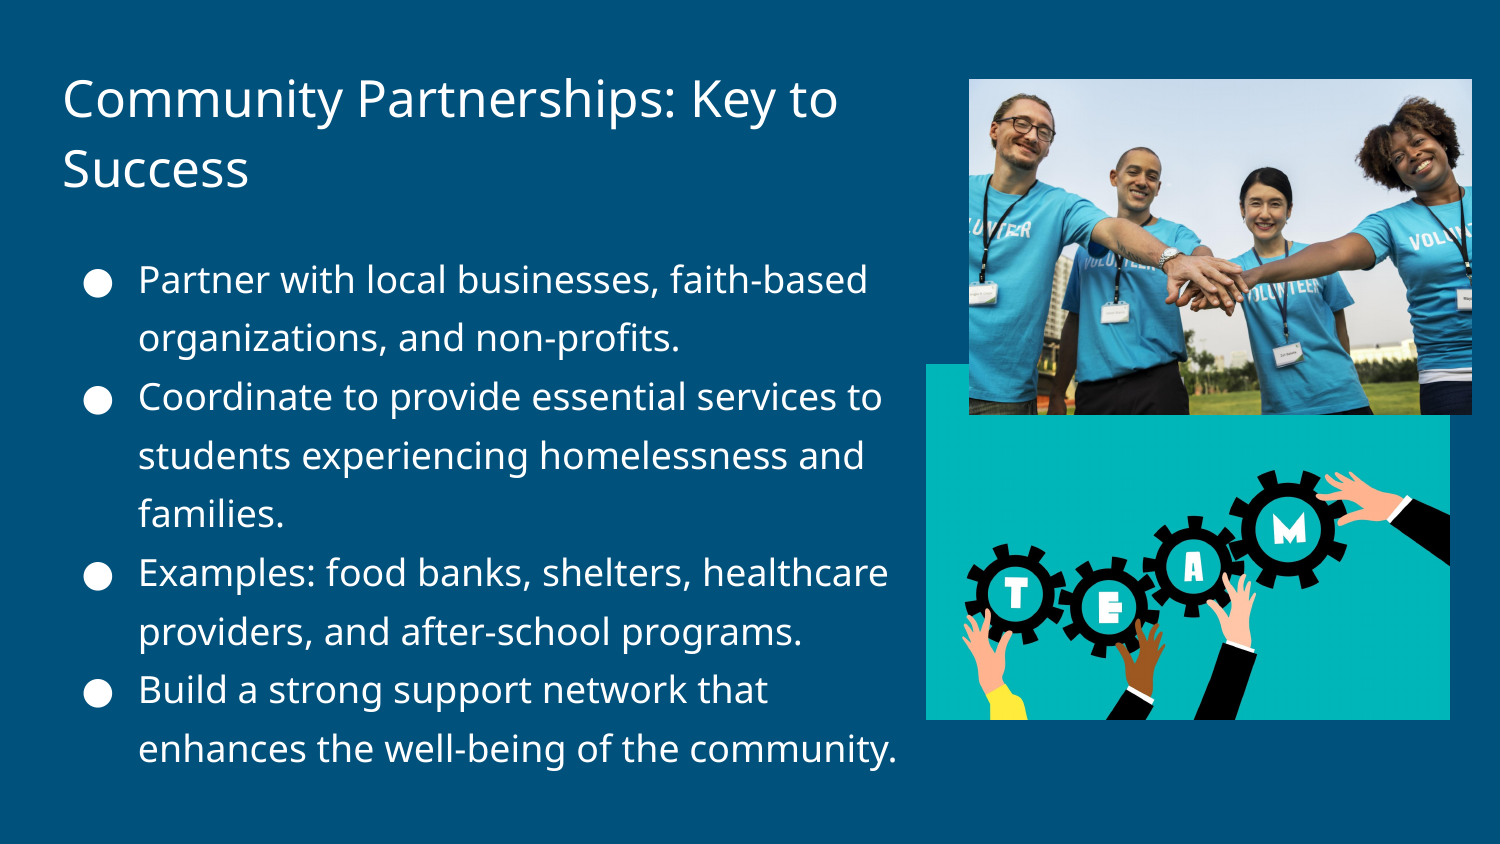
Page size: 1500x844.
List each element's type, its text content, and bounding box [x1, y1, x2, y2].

title Community Partnerships: Key to Success [63, 63, 927, 203]
picture [927, 80, 1471, 719]
list Partner with local businesses, faith-based organizations, and non-profits. Coordinate to provide essential services to students experiencing homelessness and families. Examples: food banks, shelters, healthcare providers, and after-school programs. Build a strong support network that enhances the well-being of the community. [63, 245, 927, 796]
